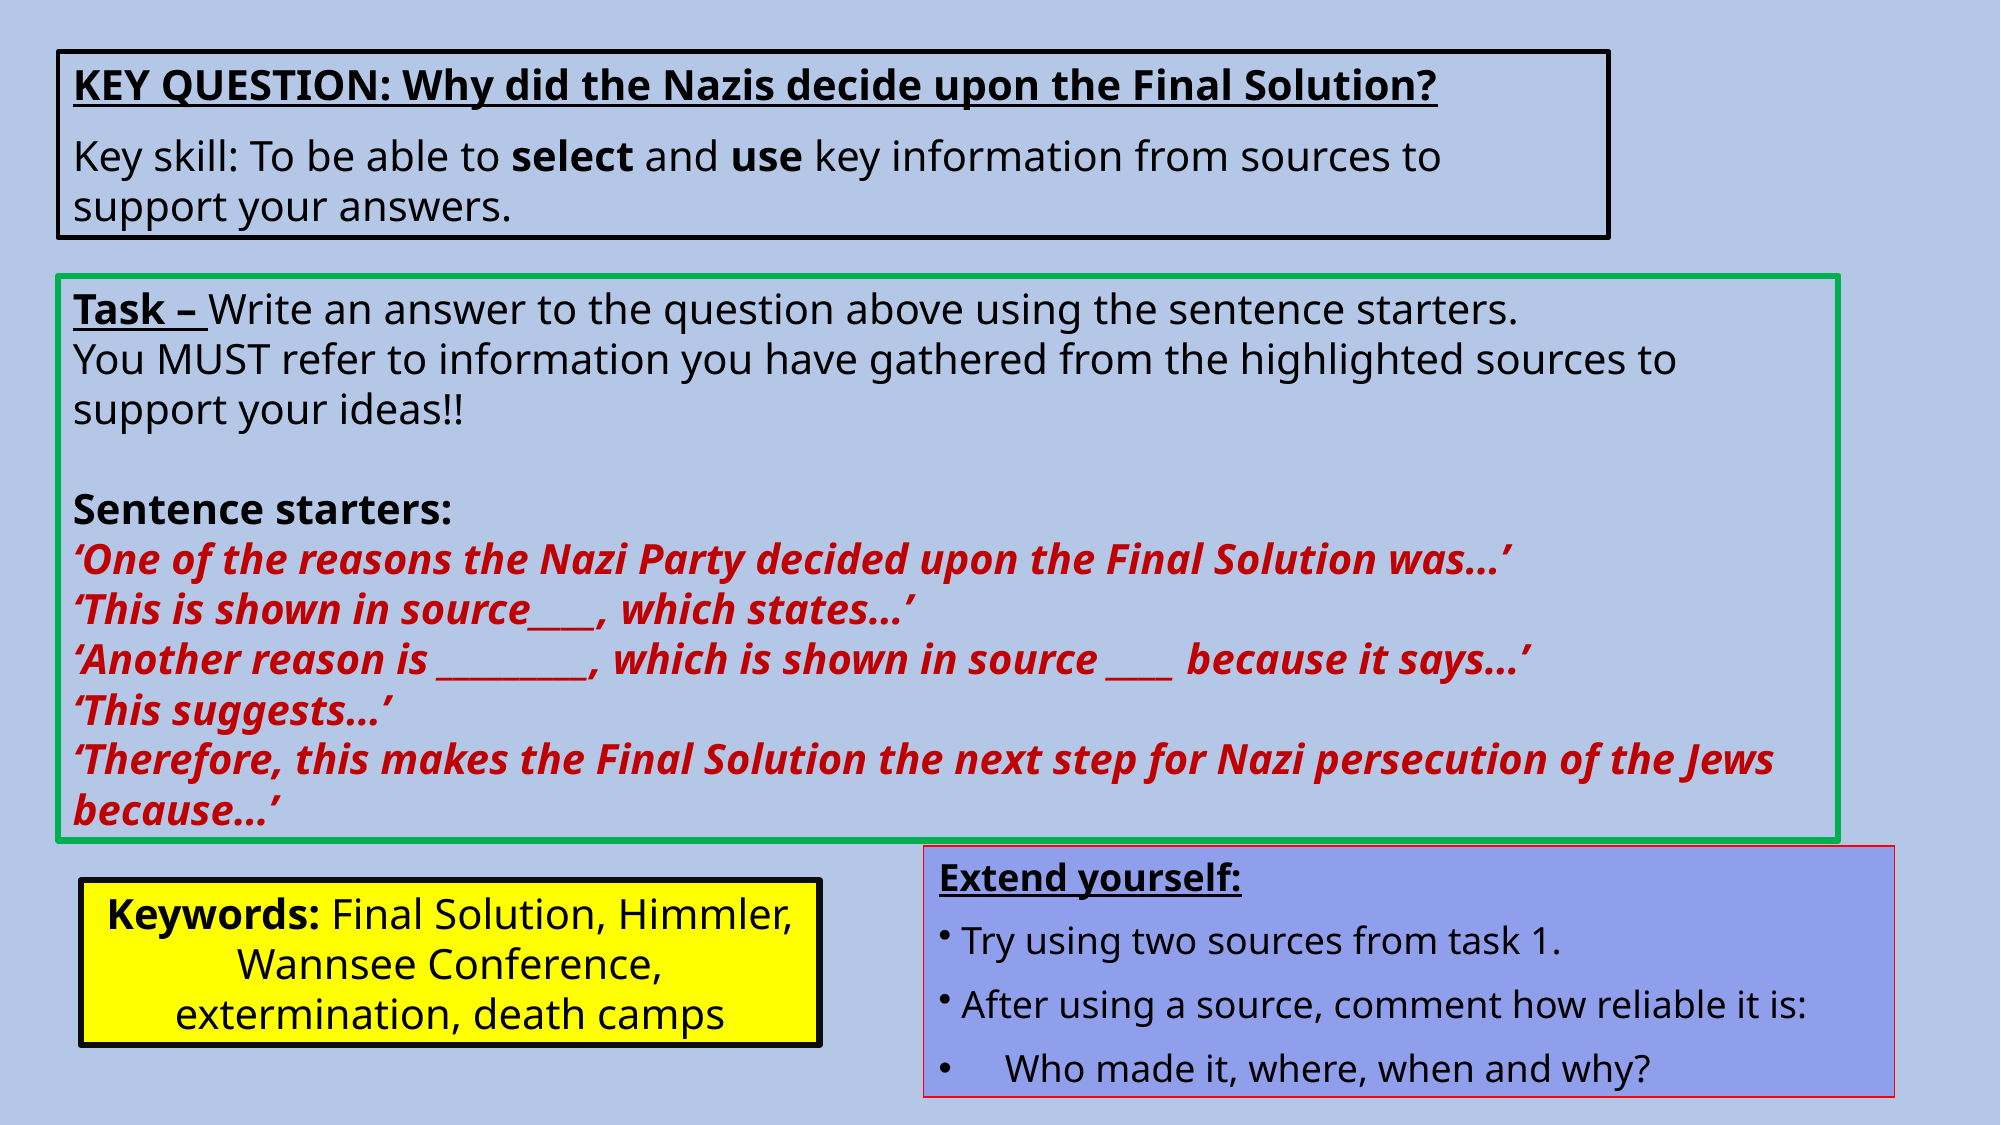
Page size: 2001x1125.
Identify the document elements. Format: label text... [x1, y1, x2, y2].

text_box Keywords: Final Solution, Himmler, Wannsee Conference, extermination, death camps [80, 880, 820, 1046]
text_box Task – Write an answer to the question above using the sentence starters. You MUST refer to information you have gathered from the highlighted sources to support your ideas!! Sentence starters: ‘One of the reasons the Nazi Party decided upon the Final Solution was…’ ‘This is shown in source____, which states…’ ‘Another reason is _________, which is shown in source ____ because it says…’ ‘This suggests…’ ‘Therefore, this makes the Final Solution the next step for Nazi persecution of the Jews because…’ [58, 275, 1839, 841]
text_box KEY QUESTION: Why did the Nazis decide upon the Final Solution? Key skill: To be able to select and use key information from sources to support your answers. [58, 51, 1609, 238]
text_box Extend yourself: Try using two sources from task 1. After using a source, comment how reliable it is: Who made it, where, when and why? [923, 846, 1895, 1098]
